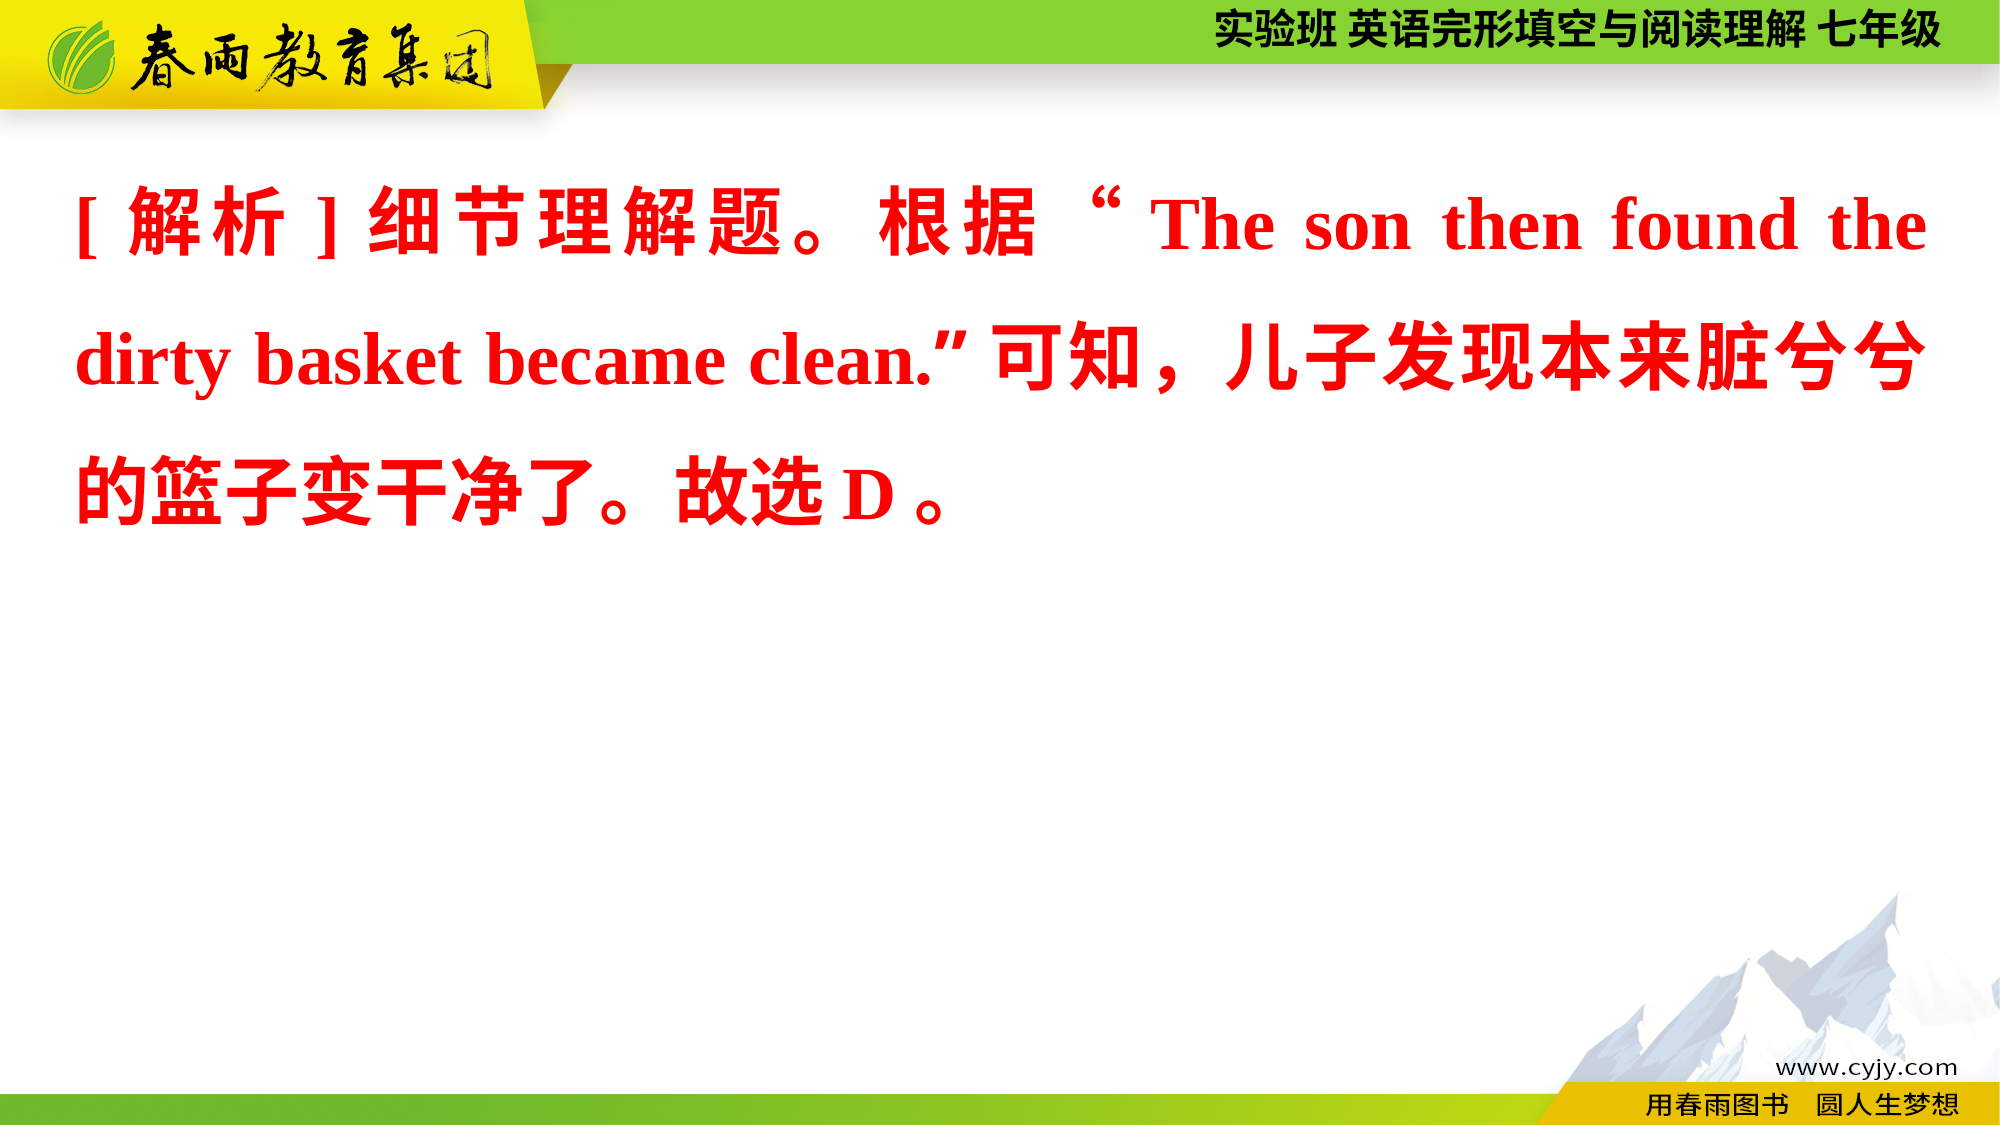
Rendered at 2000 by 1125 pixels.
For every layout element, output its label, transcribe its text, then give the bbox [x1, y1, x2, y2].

list [解析]细节理解题。根据“The son then found the dirty basket became clean.”可知，儿子发现本来脏兮兮的篮子变干净了。故选D。 [59, 122, 1944, 530]
picture [0, 0, 2000, 1125]
